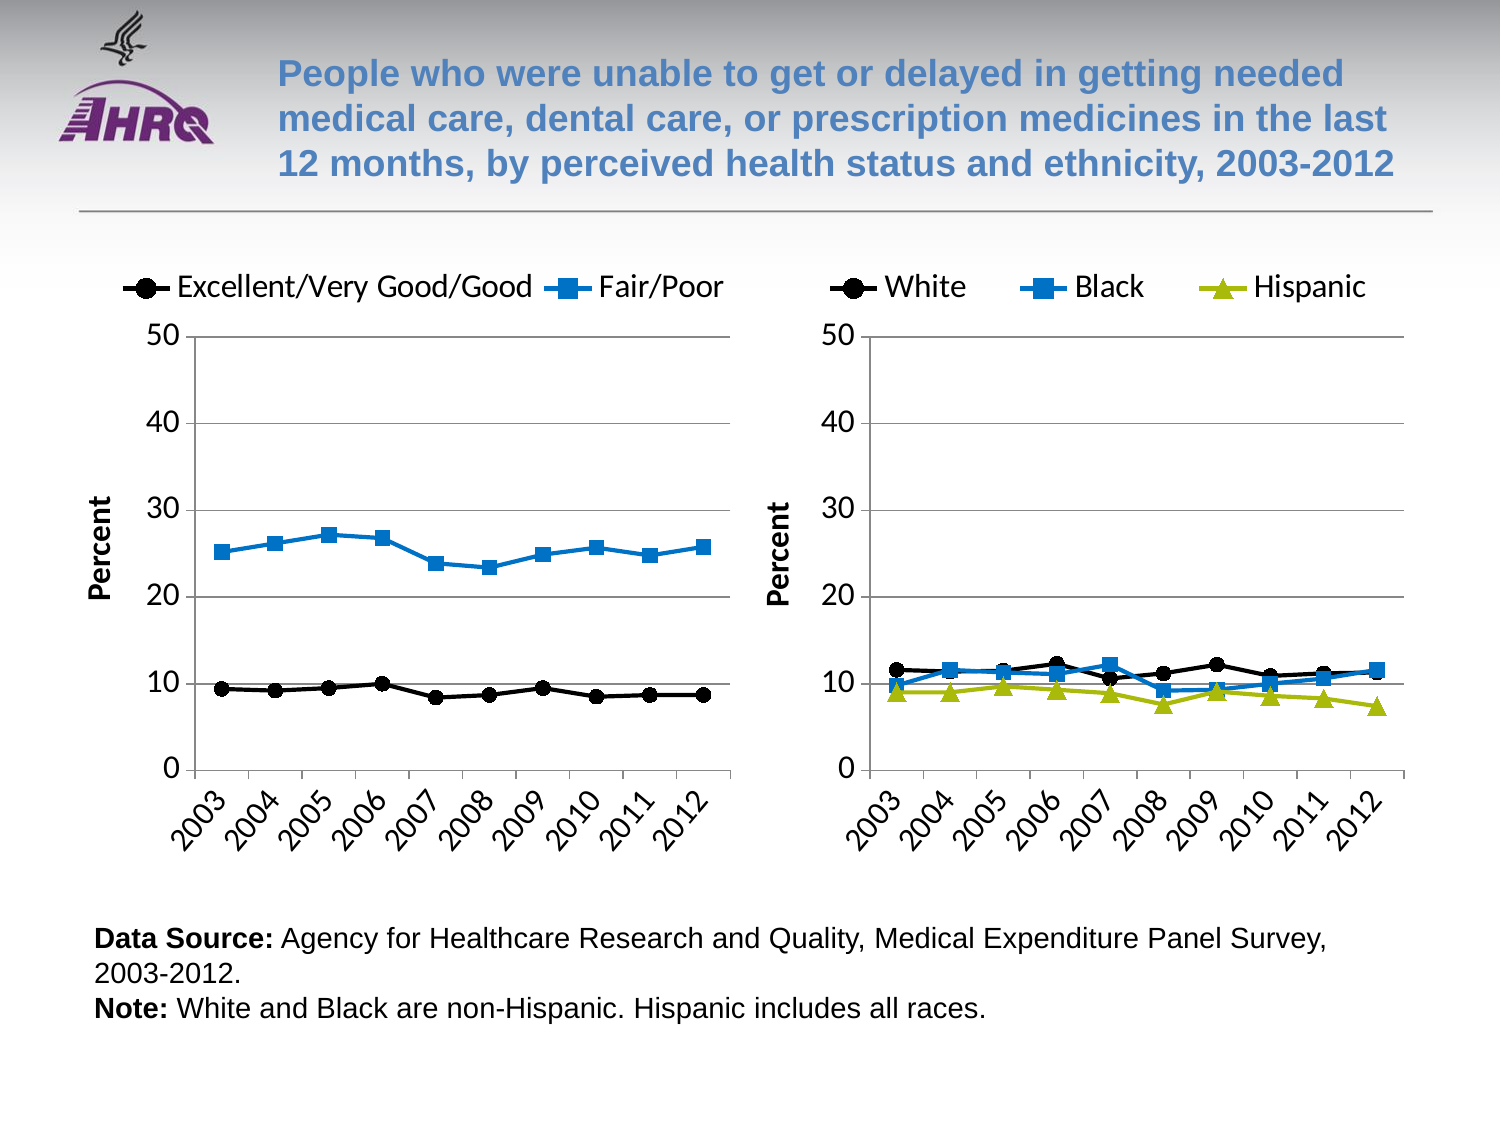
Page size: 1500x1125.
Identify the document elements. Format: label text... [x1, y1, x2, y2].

text_box Data Source: Agency for Healthcare Research and Quality, Medical Expenditure Panel Survey, 2003-2012. Note: White and Black are non-Hispanic. Hispanic includes all races. [79, 912, 1413, 1033]
picture [0, 0, 1500, 1125]
chart [74, 254, 1426, 901]
title People who were unable to get or delayed in getting needed medical care, dental care, or prescription medicines in the last 12 months, by perceived health status and ethnicity, 2003-2012 [262, 45, 1425, 188]
